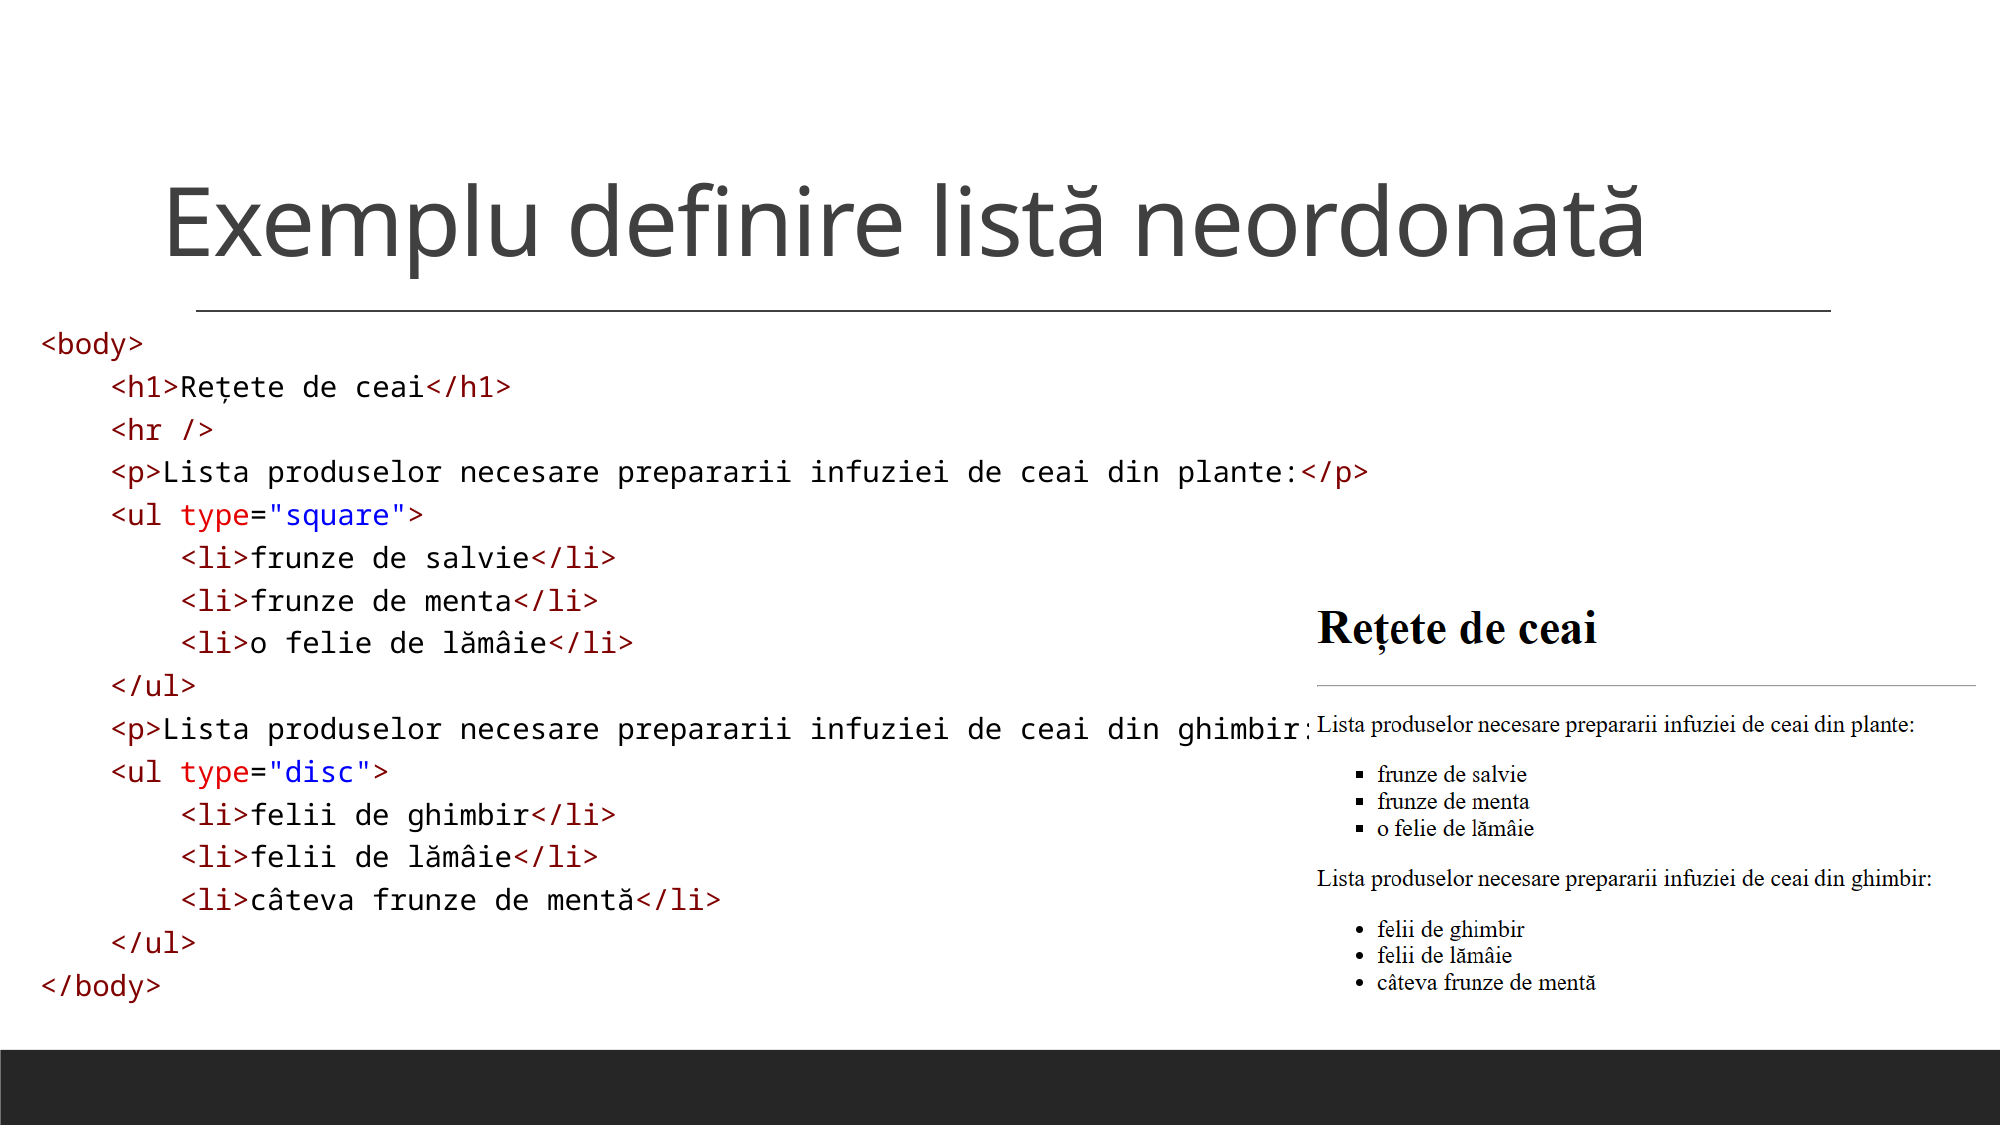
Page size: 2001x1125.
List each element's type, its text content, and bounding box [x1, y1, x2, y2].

title Exemplu definire listă neordonată [146, 47, 1830, 285]
list <body> <h1>Rețete de ceai</h1> <hr /> <p>Lista produselor necesare prepararii infuziei de ceai din plante:</p> <ul type="square"> <li>frunze de salvie</li> <li>frunze de menta</li> <li>o felie de lămâie</li> </ul> <p>Lista produselor necesare prepararii infuziei de ceai din ghimbir:</p> <ul type="disc"> <li>felii de ghimbir</li> <li>felii de lămâie</li> <li>câteva frunze de mentă</li> </ul> </body> [24, 314, 1568, 1025]
picture [1309, 589, 1976, 1025]
